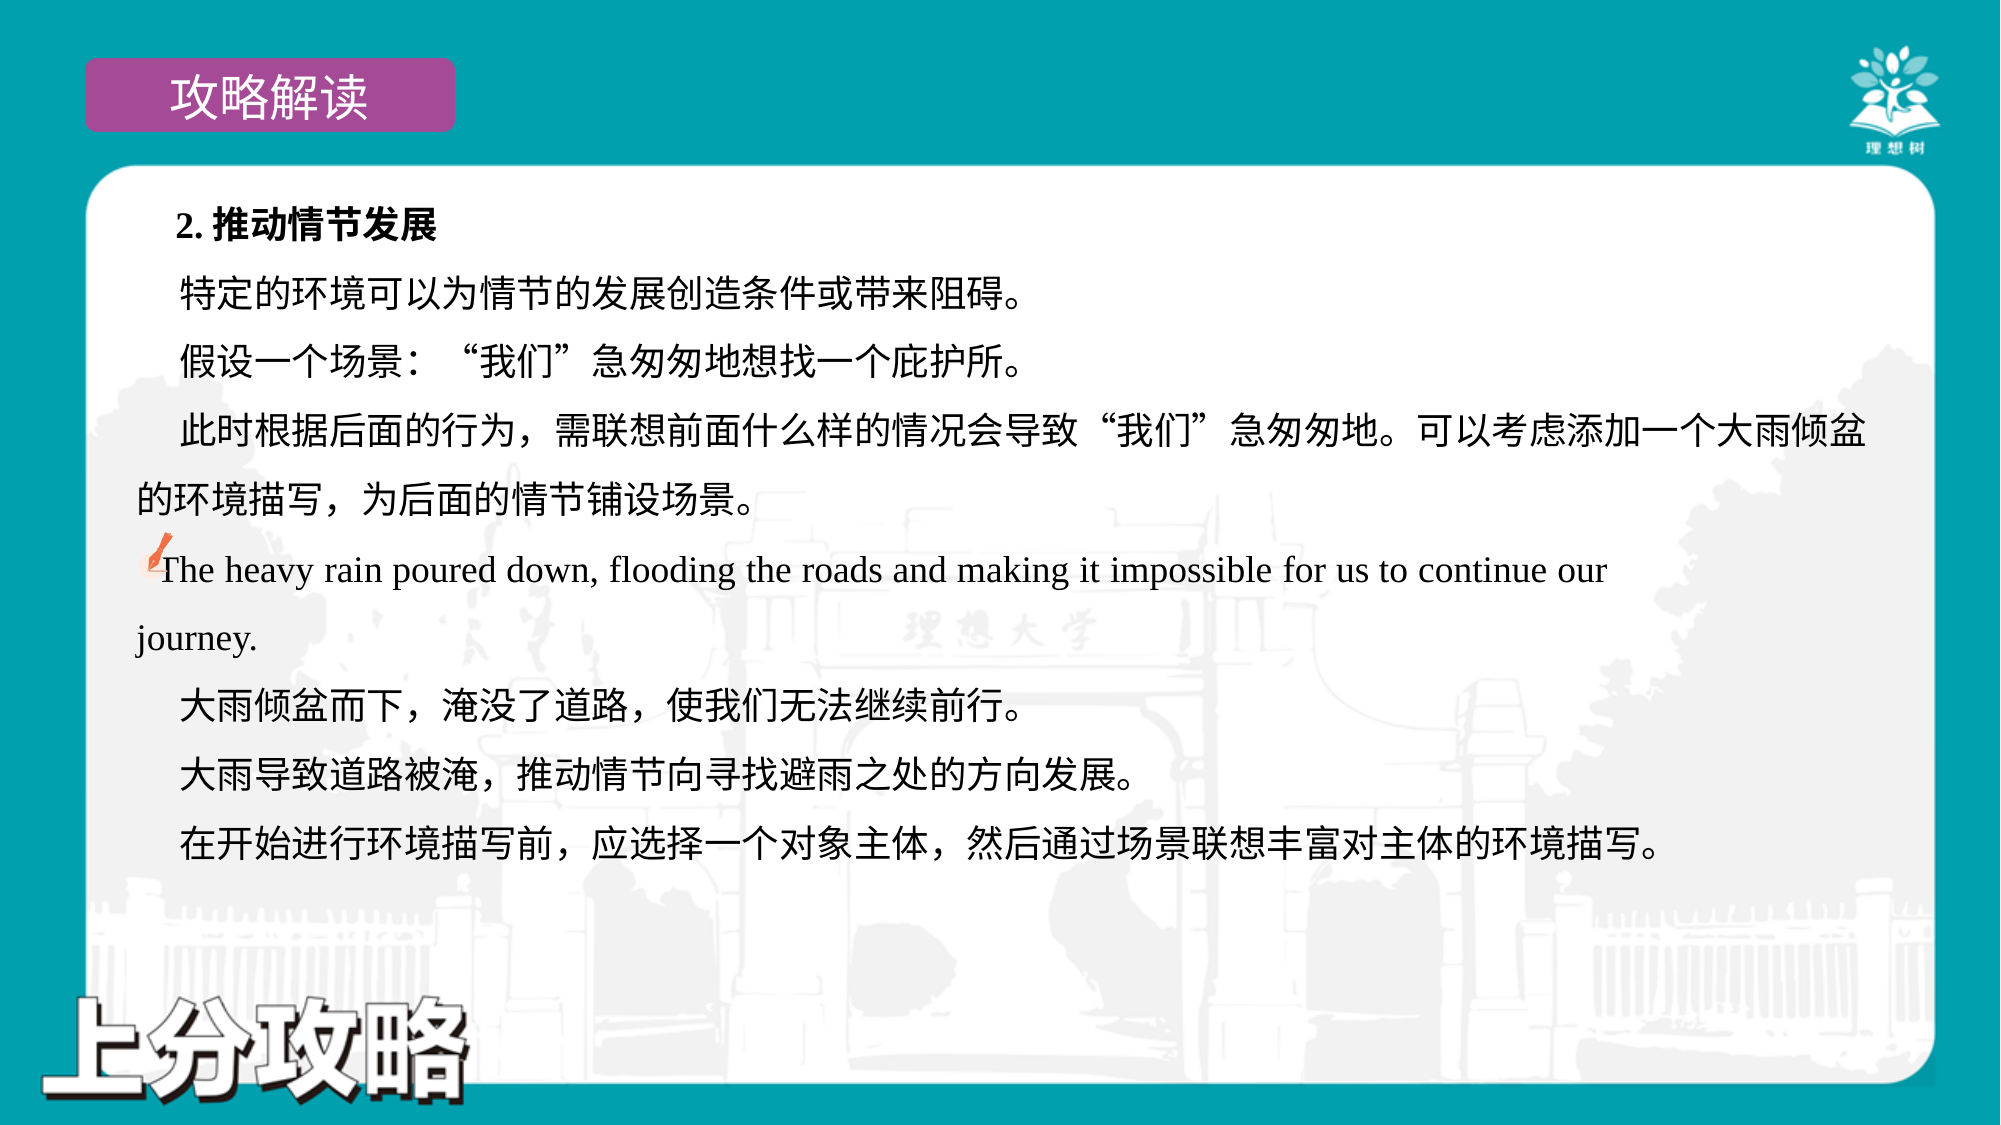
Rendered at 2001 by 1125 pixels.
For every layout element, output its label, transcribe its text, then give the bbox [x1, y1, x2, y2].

picture [0, 0, 2000, 1125]
text_box 2.推动情节发展 特定的环境可以为情节的发展创造条件或带来阻碍。 假设一个场景：“我们”急匆匆地想找一个庇护所。 此时根据后面的行为，需联想前面什么样的情况会导致“我们”急匆匆地。可以考虑添加一个大雨倾盆 的环境描写，为后面的情节铺设场景。 The heavy rain poured down, flooding the roads and making it impossible for us to continue our journey. 大雨倾盆而下，淹没了道路，使我们无法继续前行。 大雨导致道路被淹，推动情节向寻找避雨之处的方向发展。 在开始进行环境描写前，应选择一个对象主体，然后通过场景联想丰富对主体的环境描写。 [136, 177, 1865, 865]
